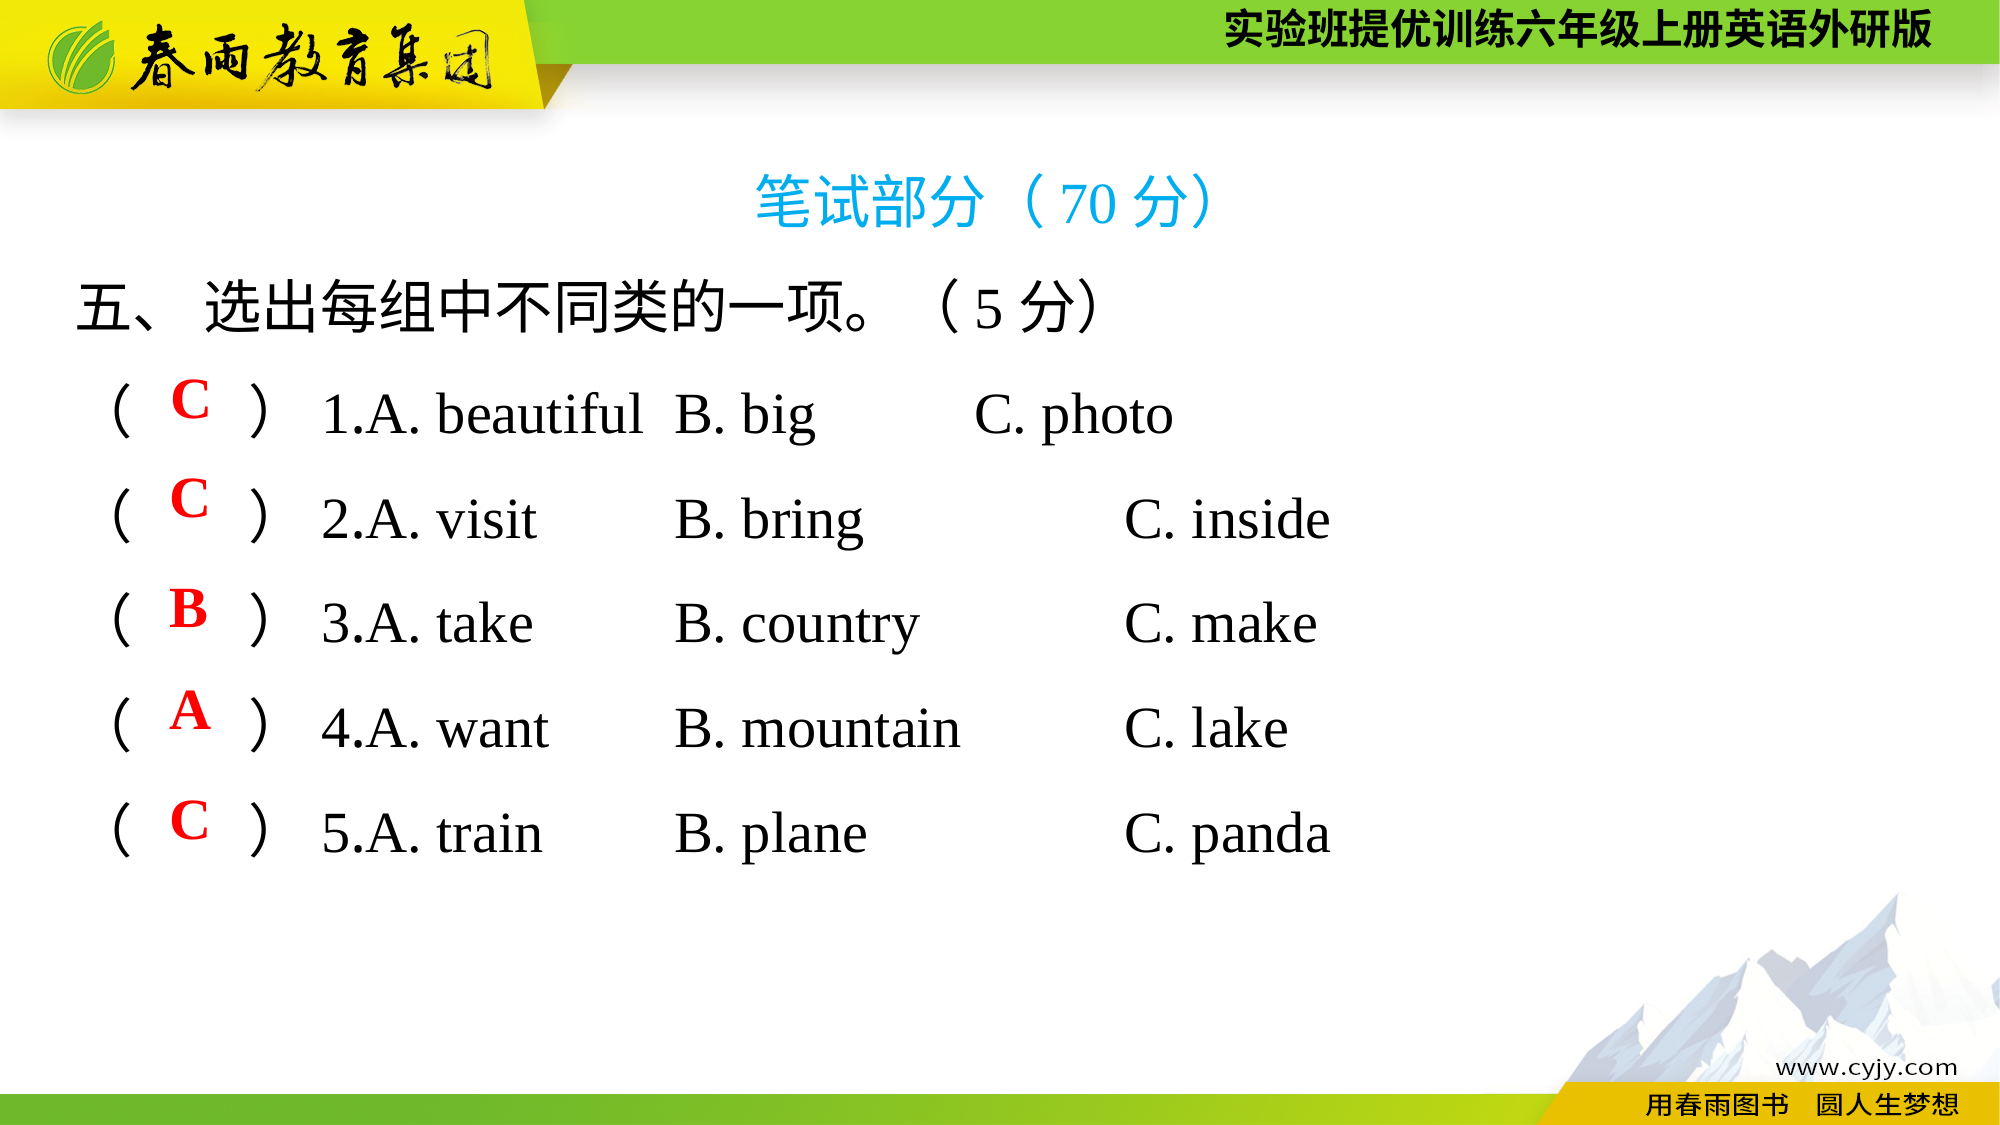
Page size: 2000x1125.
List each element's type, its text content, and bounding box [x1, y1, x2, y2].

text_box A [154, 663, 227, 749]
text_box C [155, 352, 228, 438]
text_box B [154, 561, 224, 647]
text_box C [154, 773, 227, 859]
picture [0, 0, 2000, 1125]
text_box C [154, 451, 227, 537]
list 笔试部分（70分） 五、 选出每组中不同类的一项。（5分） （ ）1.A. beautiful B. big C. photo （ ）2.A. visit B. bring C. inside （ ）3.A. take B. country C. make （ ）4.A. want B. mountain C. lake （ ）5.A. train B. plane C. panda [59, 122, 1944, 867]
